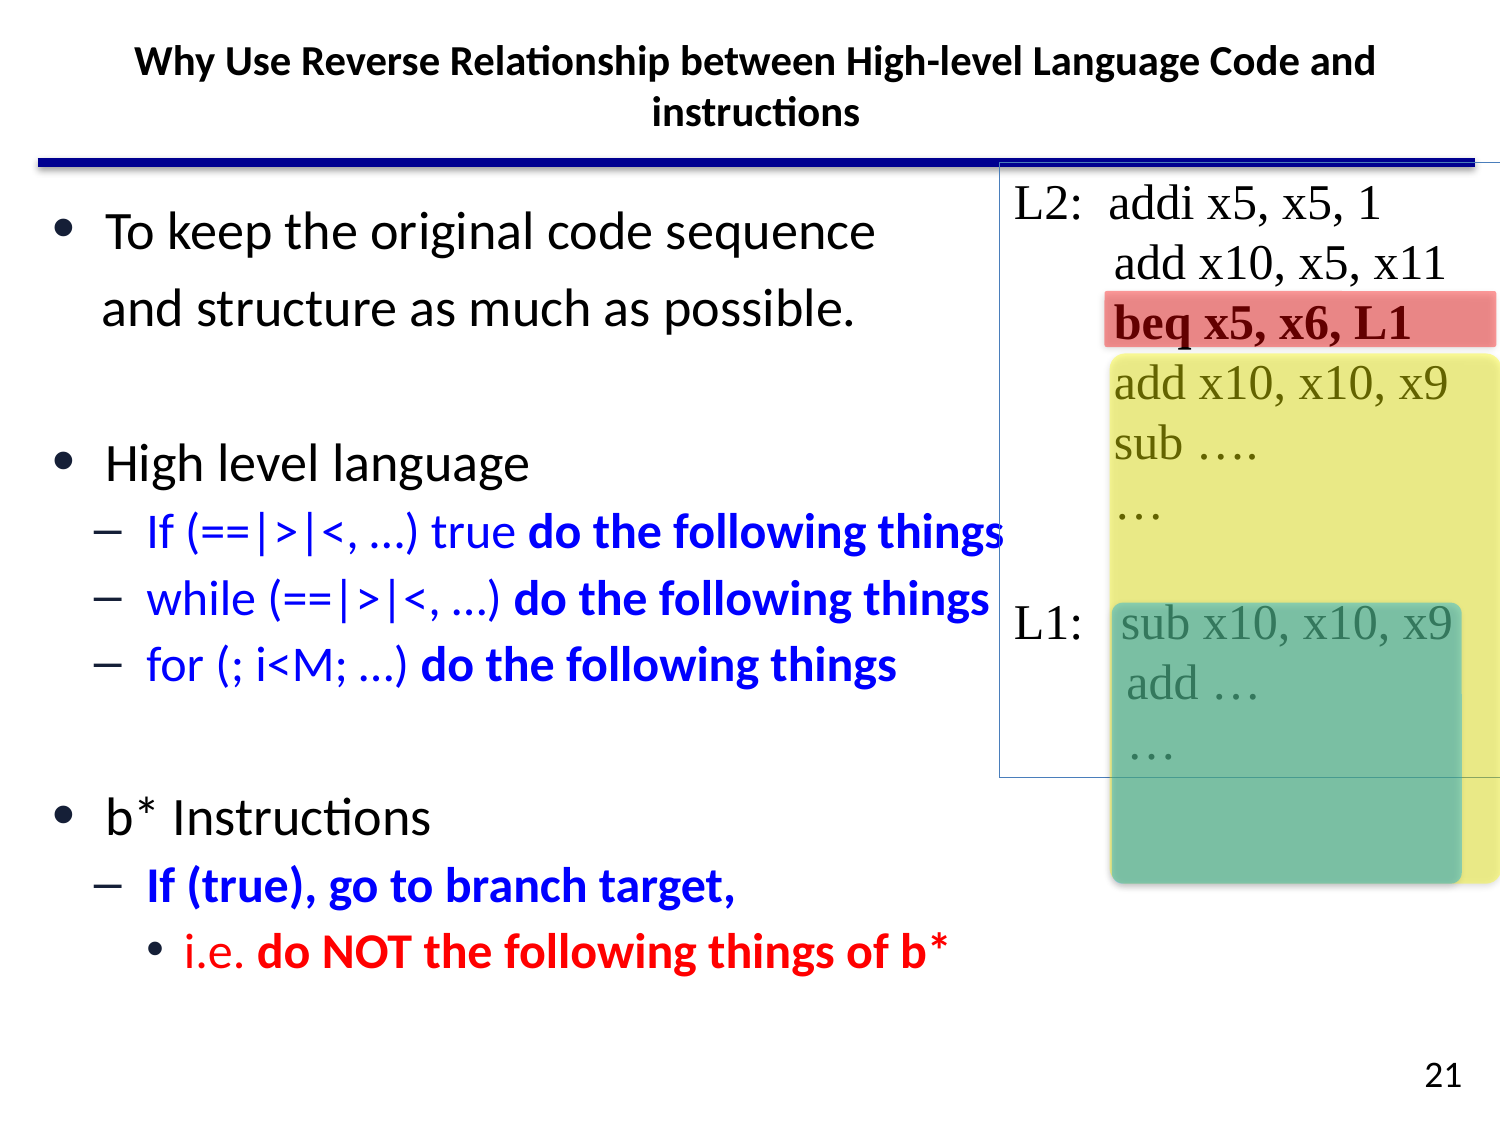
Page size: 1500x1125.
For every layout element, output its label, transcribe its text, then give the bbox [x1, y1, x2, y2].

slide_number 21 [1127, 1042, 1478, 1103]
text_box [1111, 601, 1463, 885]
text_box [1108, 355, 1500, 885]
list To keep the original code sequence and structure as much as possible. High level language If (==|>|<, …) true do the following things while (==|>|<, …) do the following things for (; i<M; …) do the following things b* Instructions If (true), go to branch target, i.e. do NOT the following things of b* [37, 187, 1475, 1043]
text_box L2: addi x5, x5, 1 add x10, x5, x11 beq x5, x6, L1 add x10, x10, x9 sub …. … L1: sub x10, x10, x9 add … … [999, 162, 1500, 778]
title Why Use Reverse Relationship between High-level Language Code and instructions [37, 24, 1475, 143]
text_box [1103, 290, 1498, 348]
